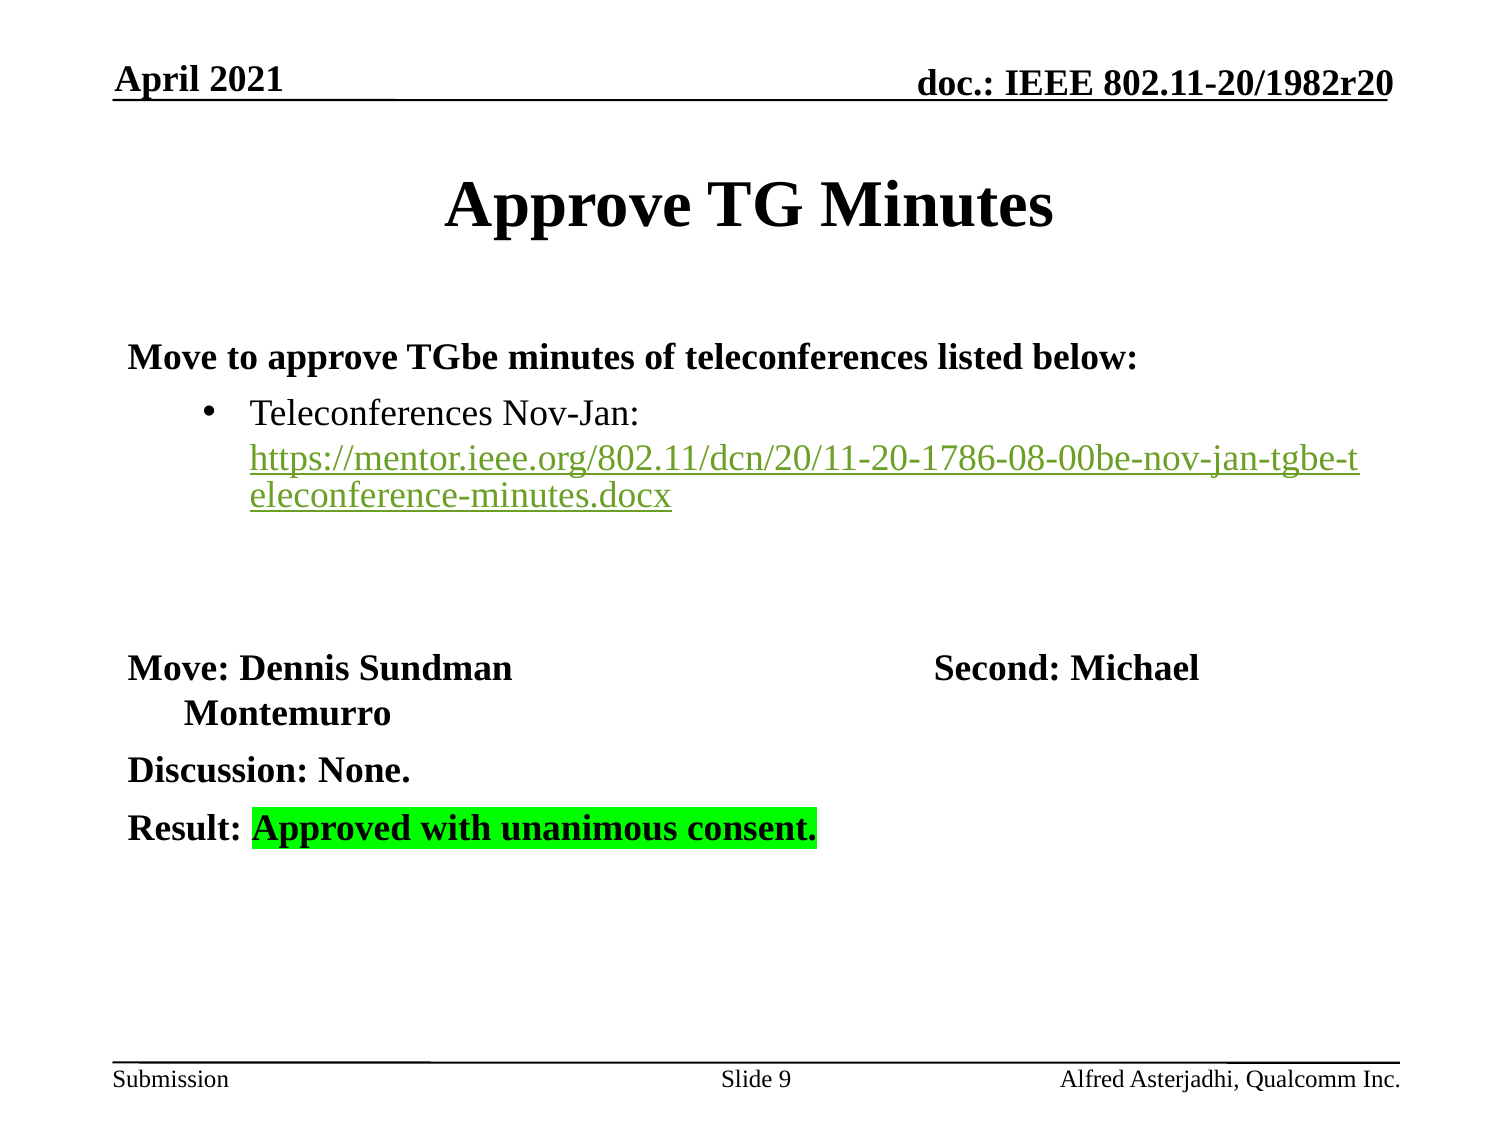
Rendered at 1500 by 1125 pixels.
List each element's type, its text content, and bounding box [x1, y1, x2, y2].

title Approve TG Minutes [112, 112, 1388, 288]
list Move to approve TGbe minutes of teleconferences listed below: Teleconferences Nov-Jan: https://mentor.ieee.org/802.11/dcn/20/11-20-1786-08-00be-nov-jan-tgbe-teleconference-minutes.docx Move: Dennis Sundman Second: Michael Montemurro Discussion: None. Result: Approved with unanimous consent. [112, 324, 1388, 1000]
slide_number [114, 54, 423, 100]
footer Alfred Asterjadhi, Qualcomm Inc. [878, 1061, 1402, 1093]
slide_number Slide 9 [712, 1061, 800, 1123]
